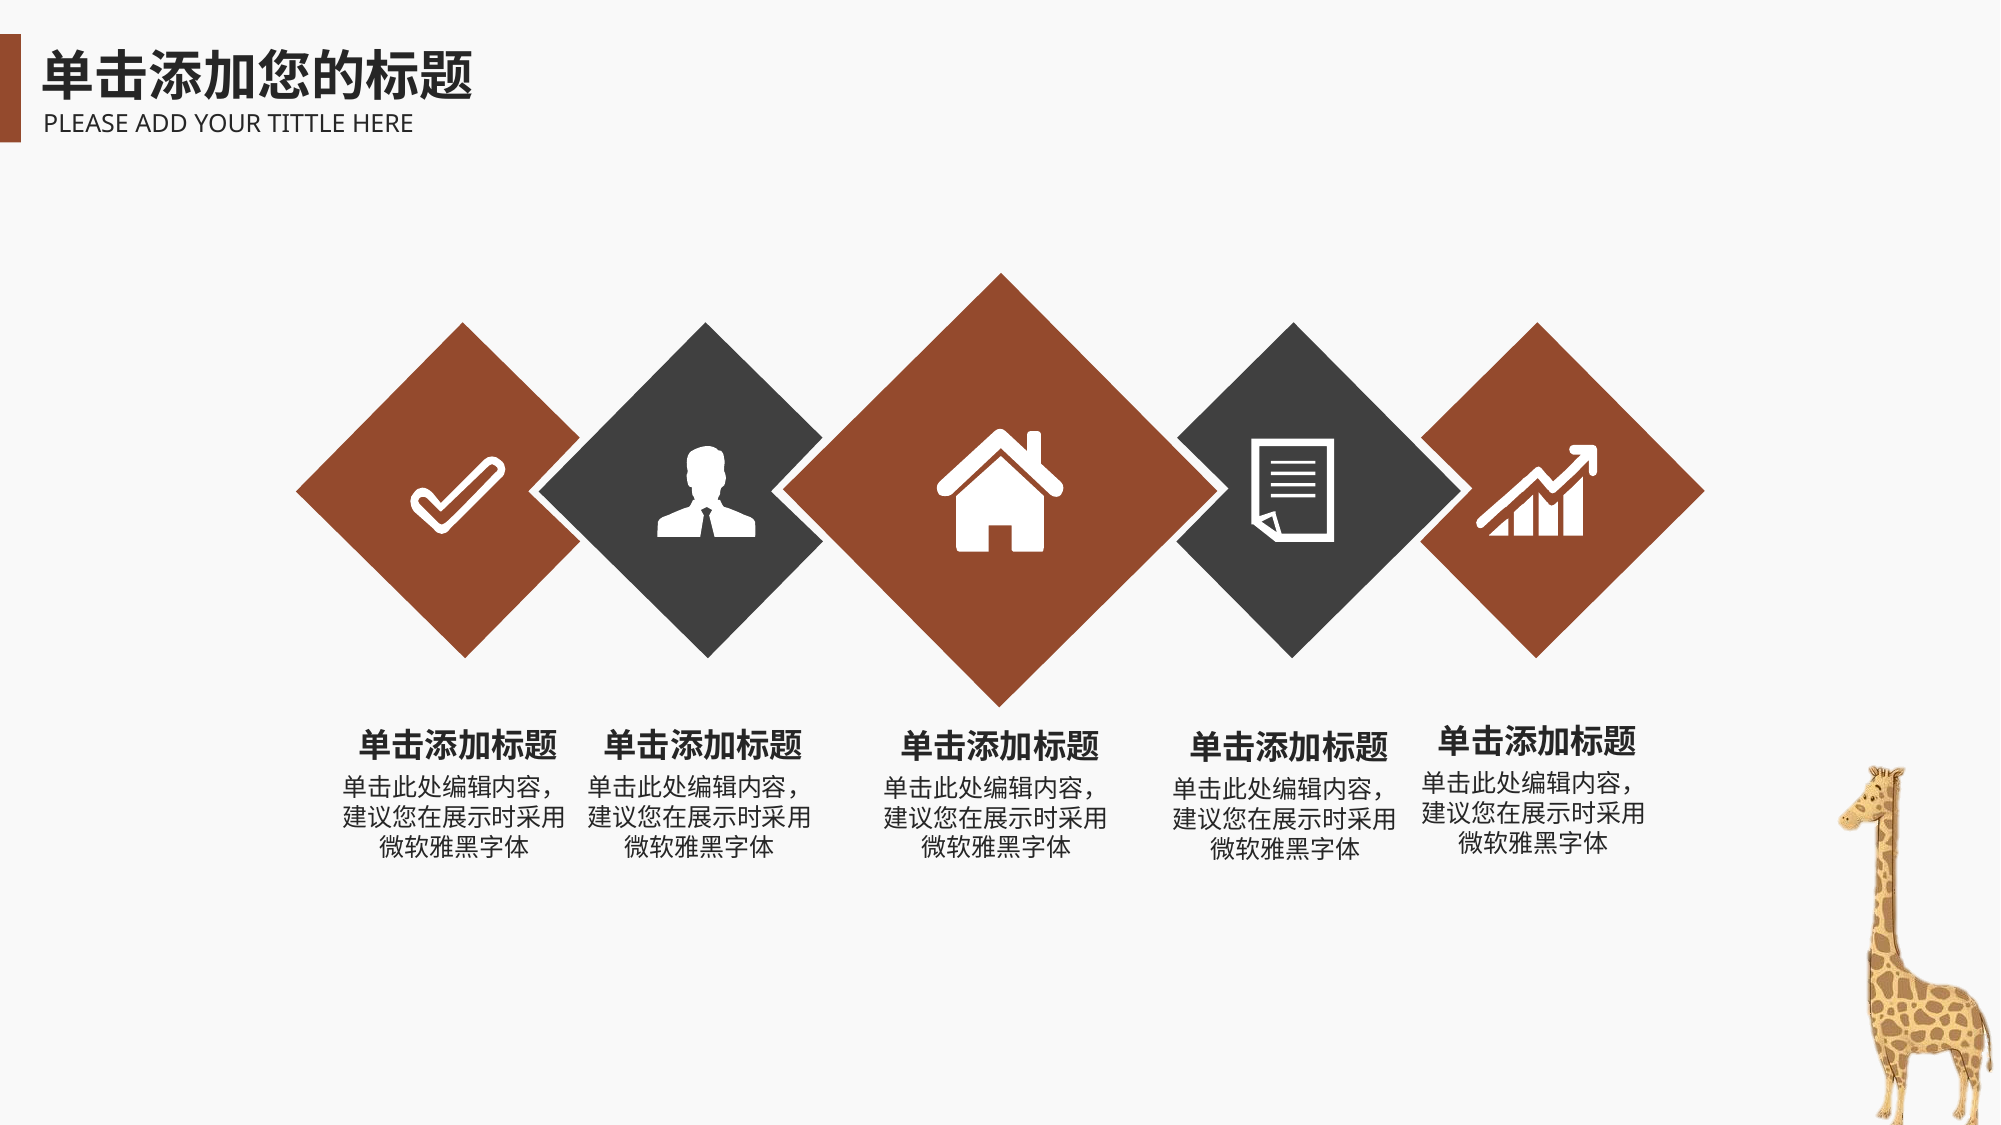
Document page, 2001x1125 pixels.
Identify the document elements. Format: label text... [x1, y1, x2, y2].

text_box 单击此处编辑内容，建议您在展示时采用微软雅黑字体 [329, 772, 575, 861]
text_box 单击添加标题 [329, 716, 575, 772]
text_box [936, 428, 1064, 497]
text_box 单击添加标题 [871, 717, 1129, 772]
text_box [1563, 476, 1583, 536]
text_box [1513, 494, 1534, 536]
text_box 单击添加标题 [1160, 719, 1409, 774]
text_box 单击此处编辑内容，建议您在展示时采用微软雅黑字体 [575, 772, 840, 861]
text_box [294, 320, 582, 660]
text_box 单击此处编辑内容，建议您在展示时采用微软雅黑字体 [871, 772, 1136, 861]
text_box [537, 320, 825, 660]
text_box [657, 446, 756, 537]
text_box [1476, 444, 1598, 529]
text_box [956, 455, 1044, 552]
text_box [1251, 438, 1335, 542]
picture [1813, 735, 2001, 1125]
text_box 单击添加标题 [575, 716, 832, 772]
text_box [1489, 518, 1509, 536]
text_box [1174, 320, 1463, 660]
text_box [1418, 320, 1707, 660]
text_box [411, 457, 505, 534]
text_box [25, 34, 516, 146]
text_box 单击添加标题 [1409, 712, 1666, 768]
text_box 单击此处编辑内容，建议您在展示时采用微软雅黑字体 [1160, 774, 1425, 863]
text_box [781, 271, 1219, 709]
text_box 单击此处编辑内容，建议您在展示时采用微软雅黑字体 [1409, 768, 1674, 857]
text_box [1538, 492, 1558, 536]
